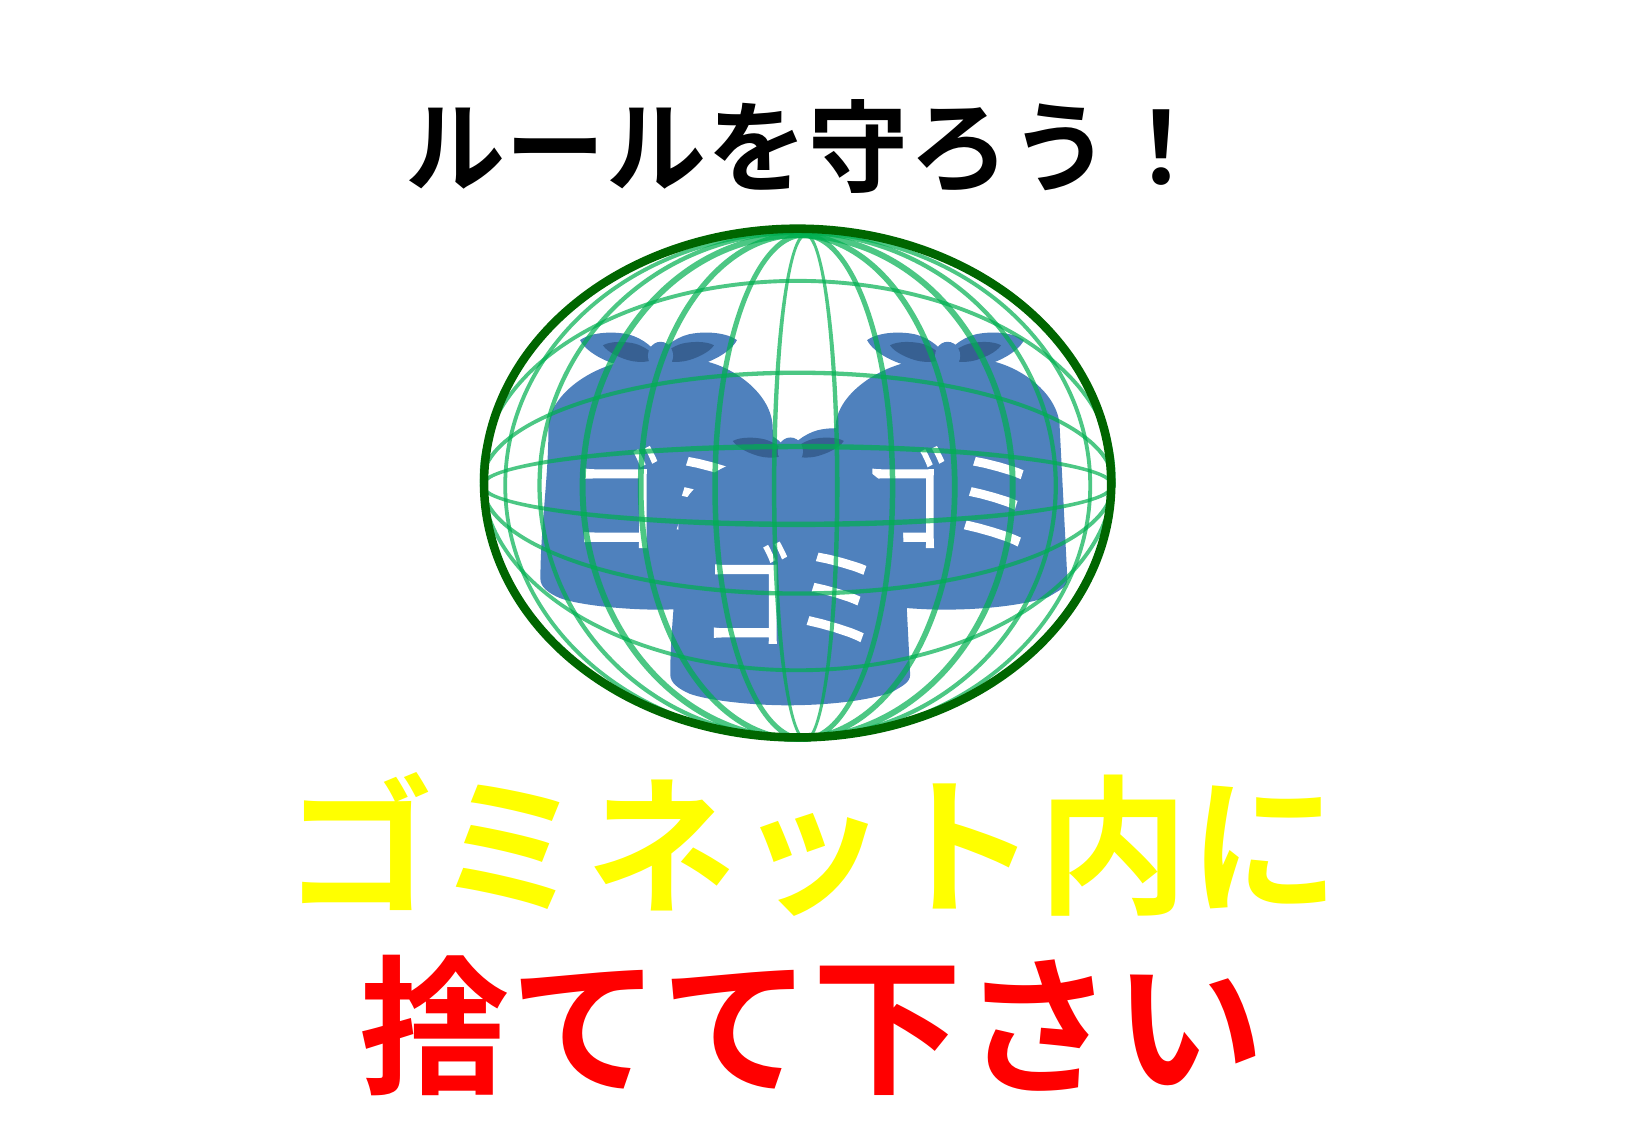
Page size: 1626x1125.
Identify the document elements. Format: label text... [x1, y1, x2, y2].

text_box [479, 224, 1116, 742]
text_box ゴミネット内に 捨てて下さい [0, 744, 1625, 1120]
text_box ルールを守ろう！ [0, 76, 1625, 212]
